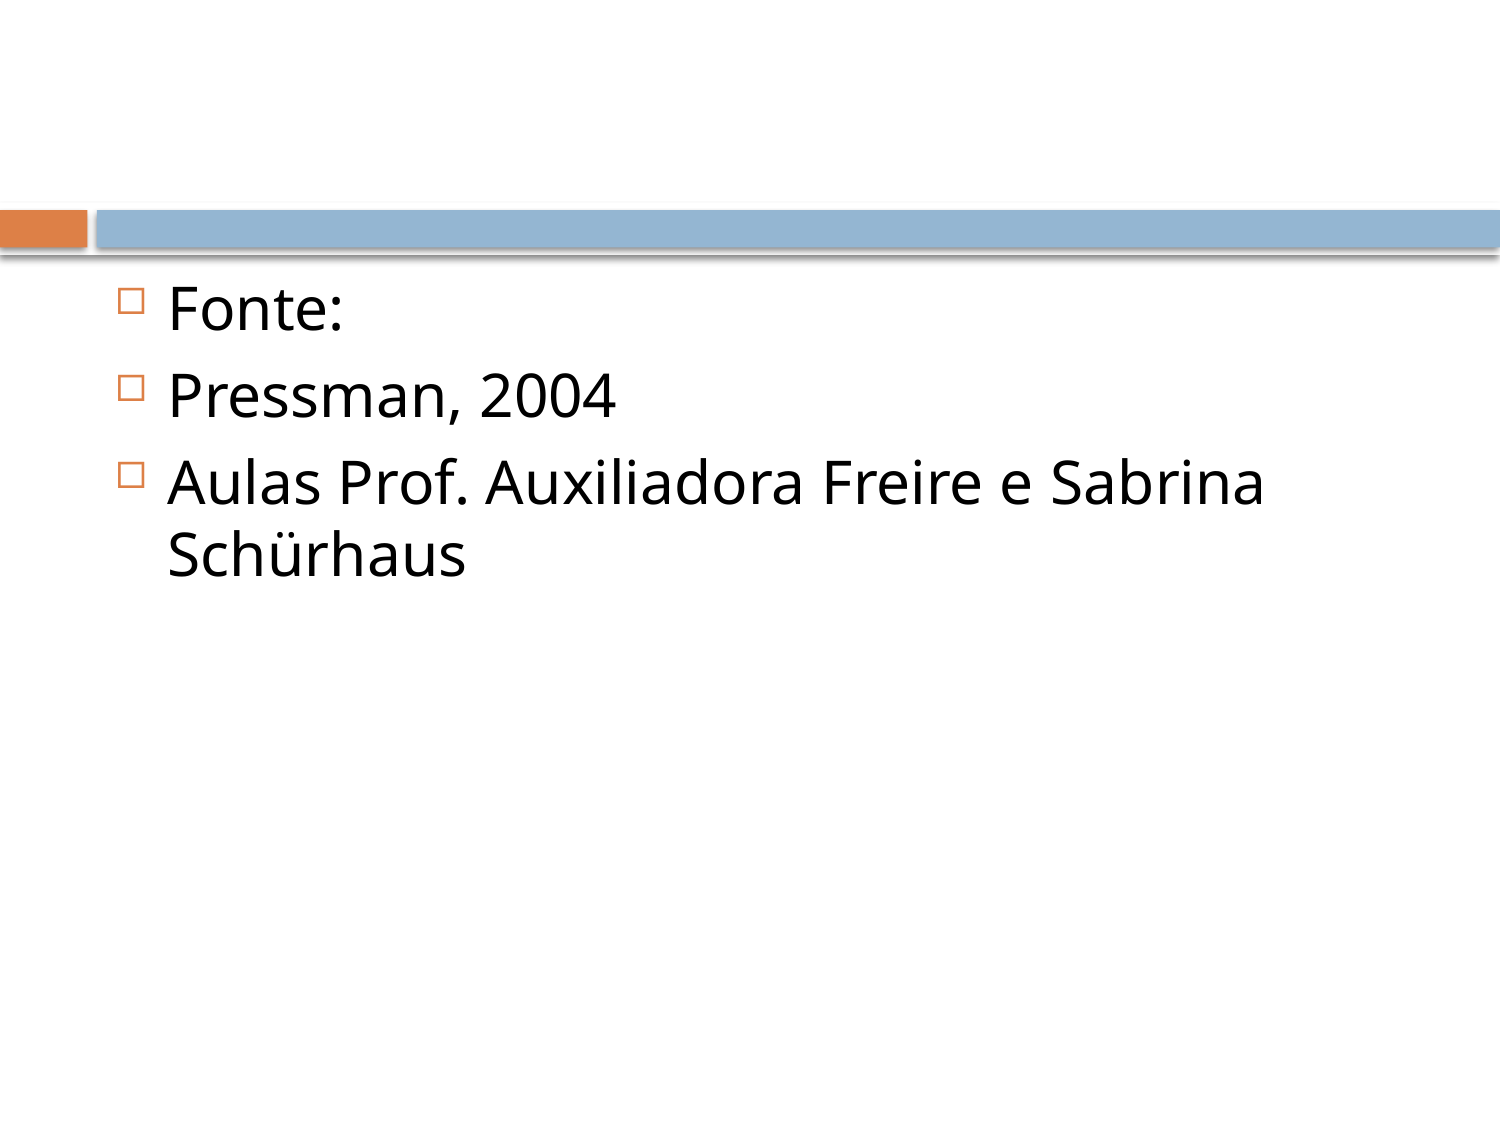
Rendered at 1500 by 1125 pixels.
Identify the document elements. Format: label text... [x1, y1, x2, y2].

list Fonte: Pressman, 2004 Aulas Prof. Auxiliadora Freire e Sabrina Schürhaus [100, 262, 1438, 1000]
